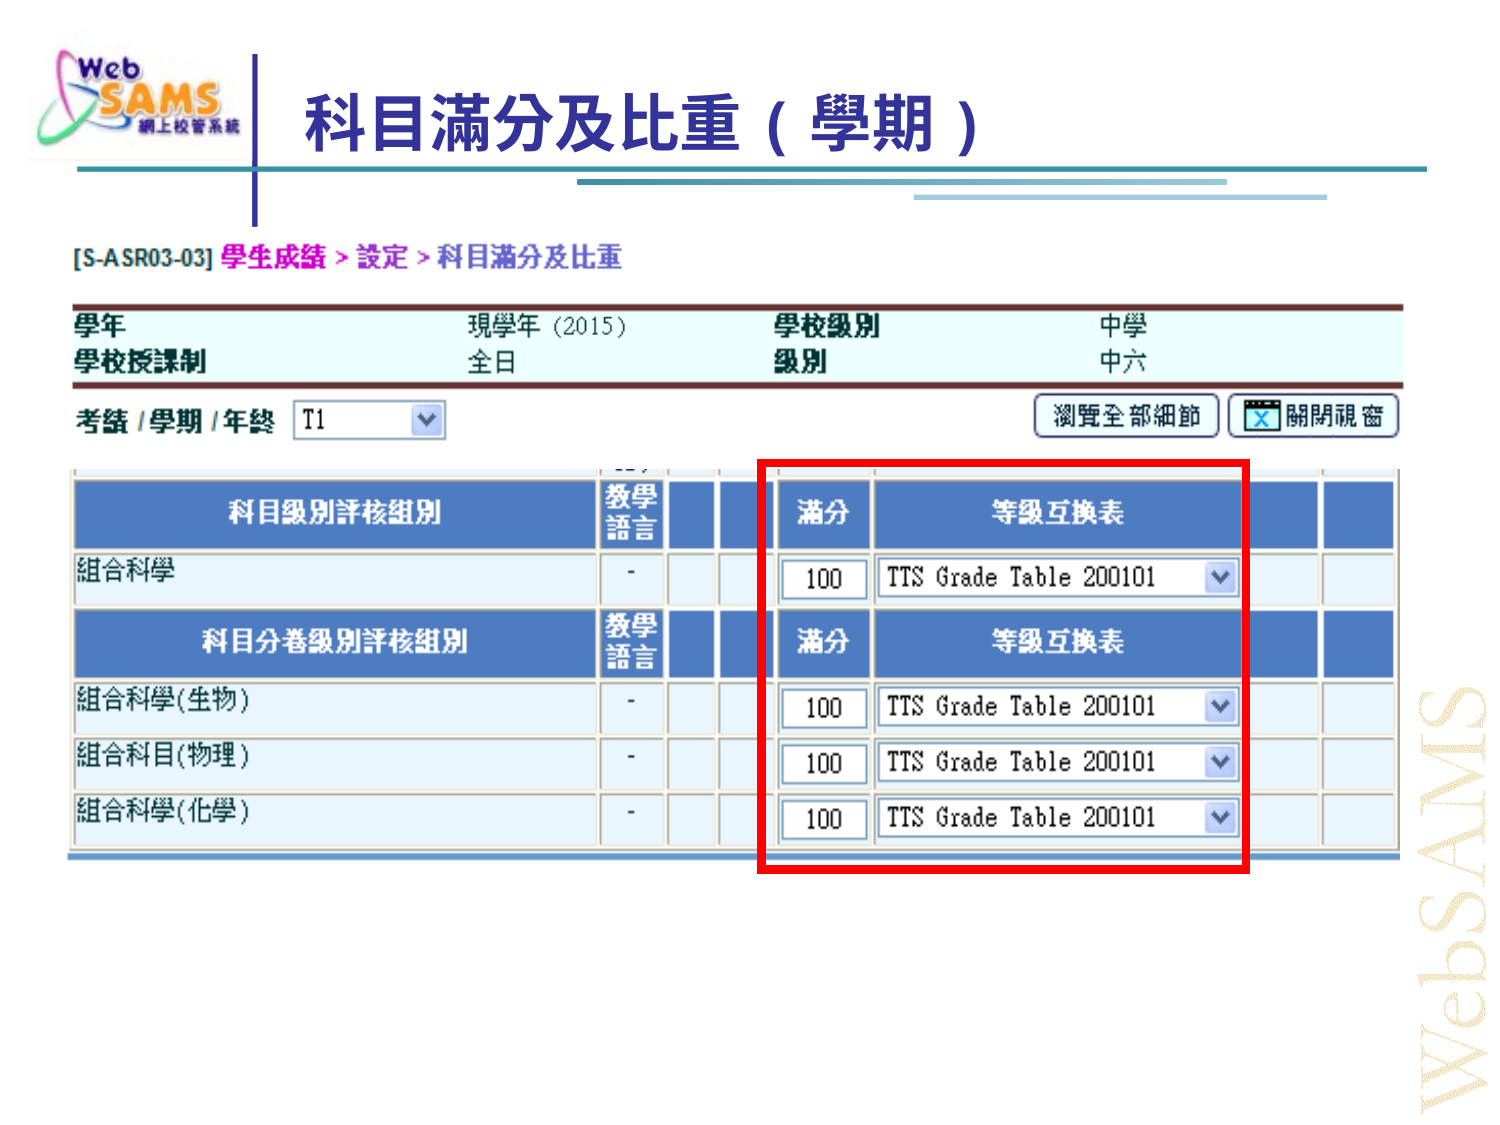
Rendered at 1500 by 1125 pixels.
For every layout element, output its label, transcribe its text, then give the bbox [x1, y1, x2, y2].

title 科目滿分及比重(學期) [289, 41, 1465, 167]
picture [27, 29, 253, 161]
picture [1393, 679, 1500, 1117]
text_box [64, 238, 1412, 865]
